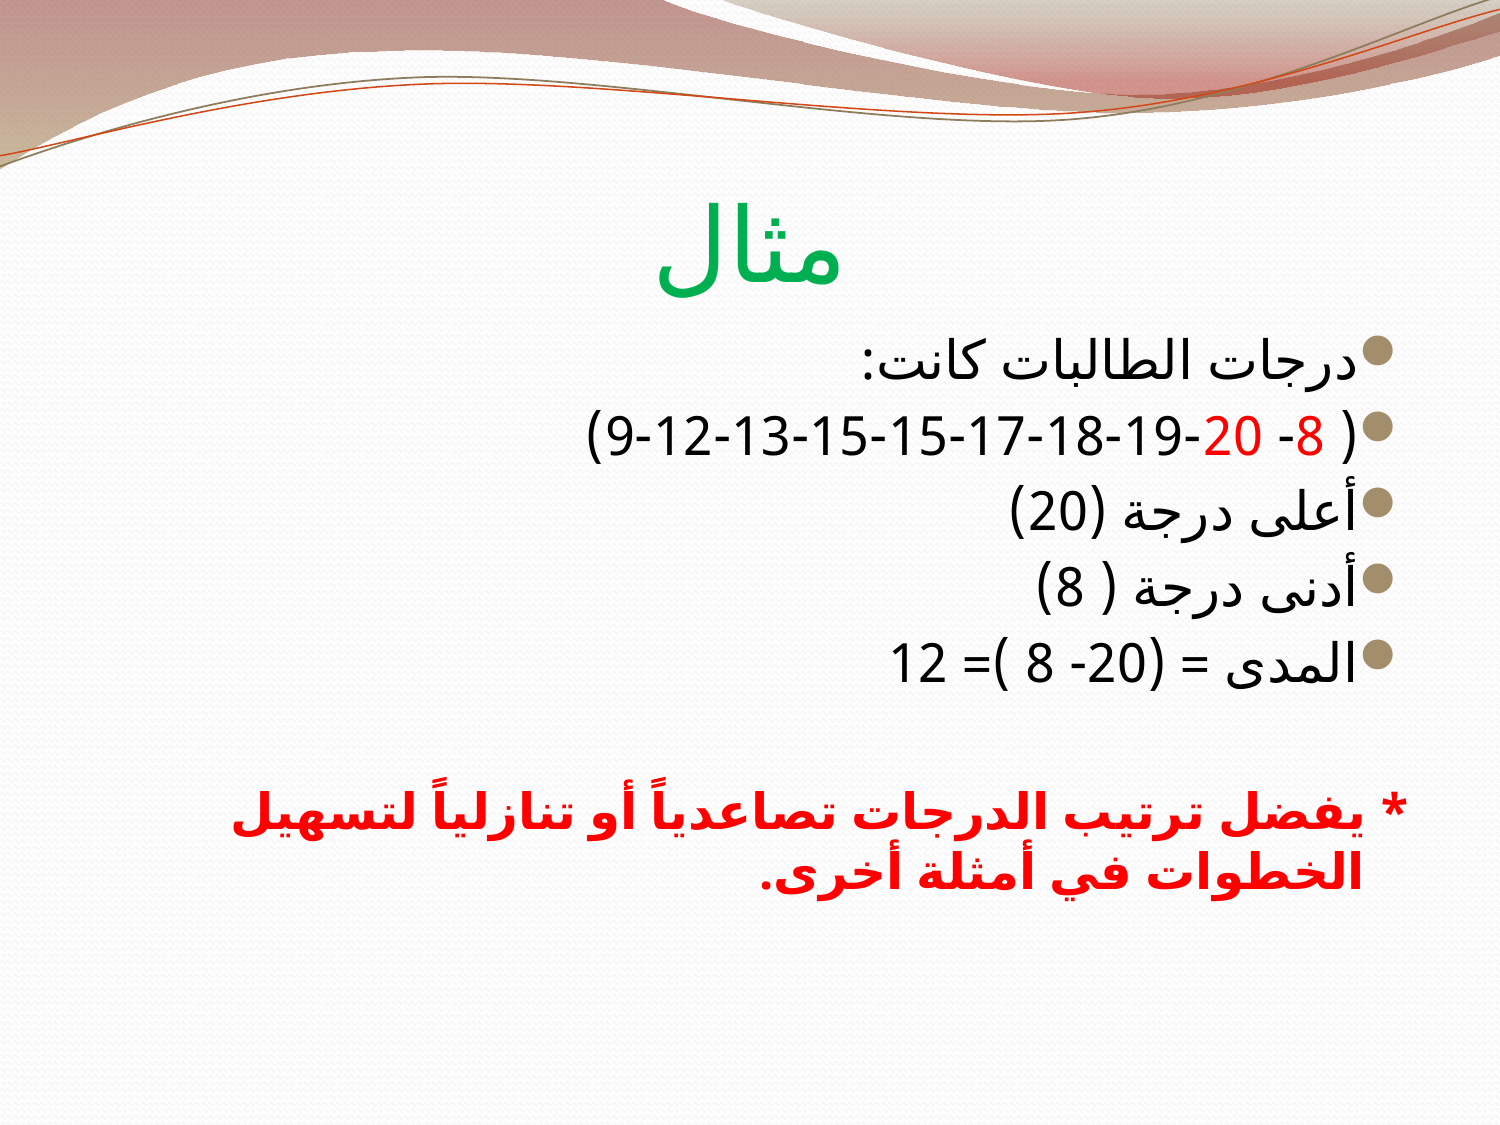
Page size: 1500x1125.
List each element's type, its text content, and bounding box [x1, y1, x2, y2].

title مثال [75, 115, 1425, 303]
list درجات الطالبات كانت: ( 8- 9-12-13-15-15-17-18-19-20) أعلى درجة (20) أدنى درجة ( 8) المدى = (20- 8 )= 12 * يفضل ترتيب الدرجات تصاعدياً أو تنازلياً لتسهيل الخطوات في أمثلة أخرى. [75, 317, 1425, 1038]
